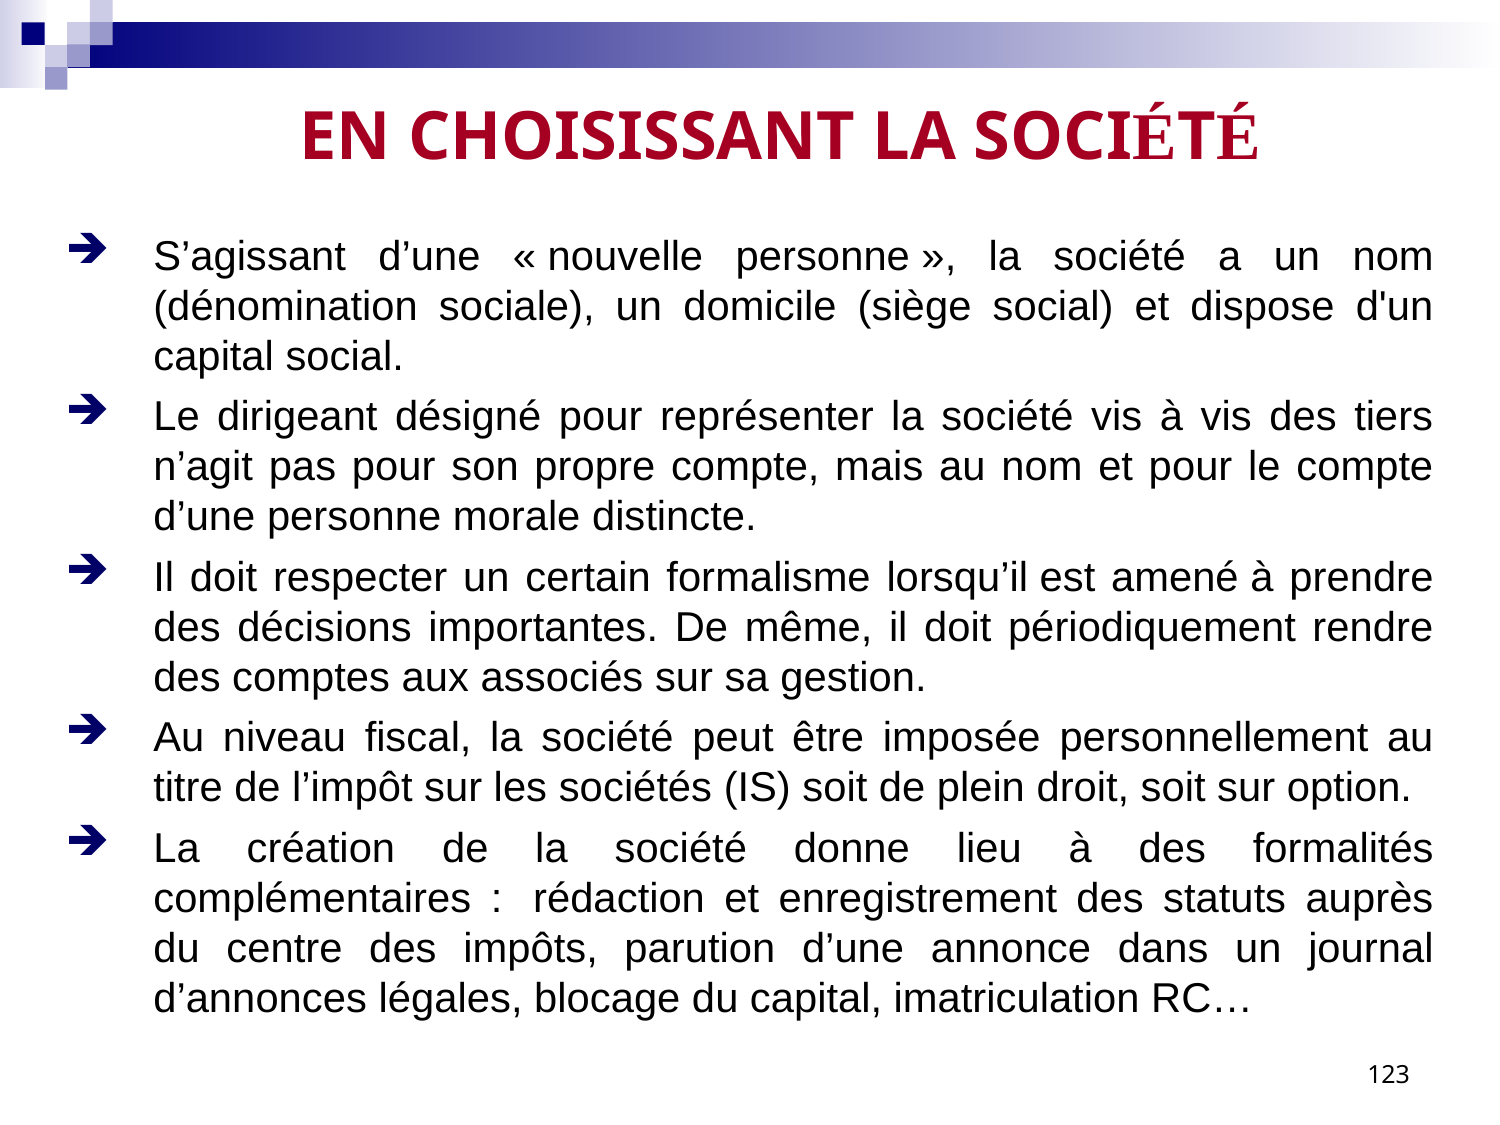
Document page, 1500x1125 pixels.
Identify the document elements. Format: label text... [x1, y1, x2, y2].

title EN CHOISISSANT LA SOCIÉTÉ [124, 90, 1436, 176]
slide_number 123 [1074, 1027, 1425, 1100]
list S’agissant d’une « nouvelle personne », la société a un nom (dénomination sociale), un domicile (siège social) et dispose d'un capital social. Le dirigeant désigné pour représenter la société vis à vis des tiers n’agit pas pour son propre compte, mais au nom et pour le compte d’une personne morale distincte. Il doit respecter un certain formalisme lorsqu’il est amené à prendre des décisions importantes. De même, il doit périodiquement rendre des comptes aux associés sur sa gestion. Au niveau fiscal, la société peut être imposée personnellement au titre de l’impôt sur les sociétés (IS) soit de plein droit, soit sur option. La création de la société donne lieu à des formalités complémentaires : rédaction et enregistrement des statuts auprès du centre des impôts, parution d’une annonce dans un journal d’annonces légales, blocage du capital, imatriculation RC… [53, 222, 1447, 1027]
